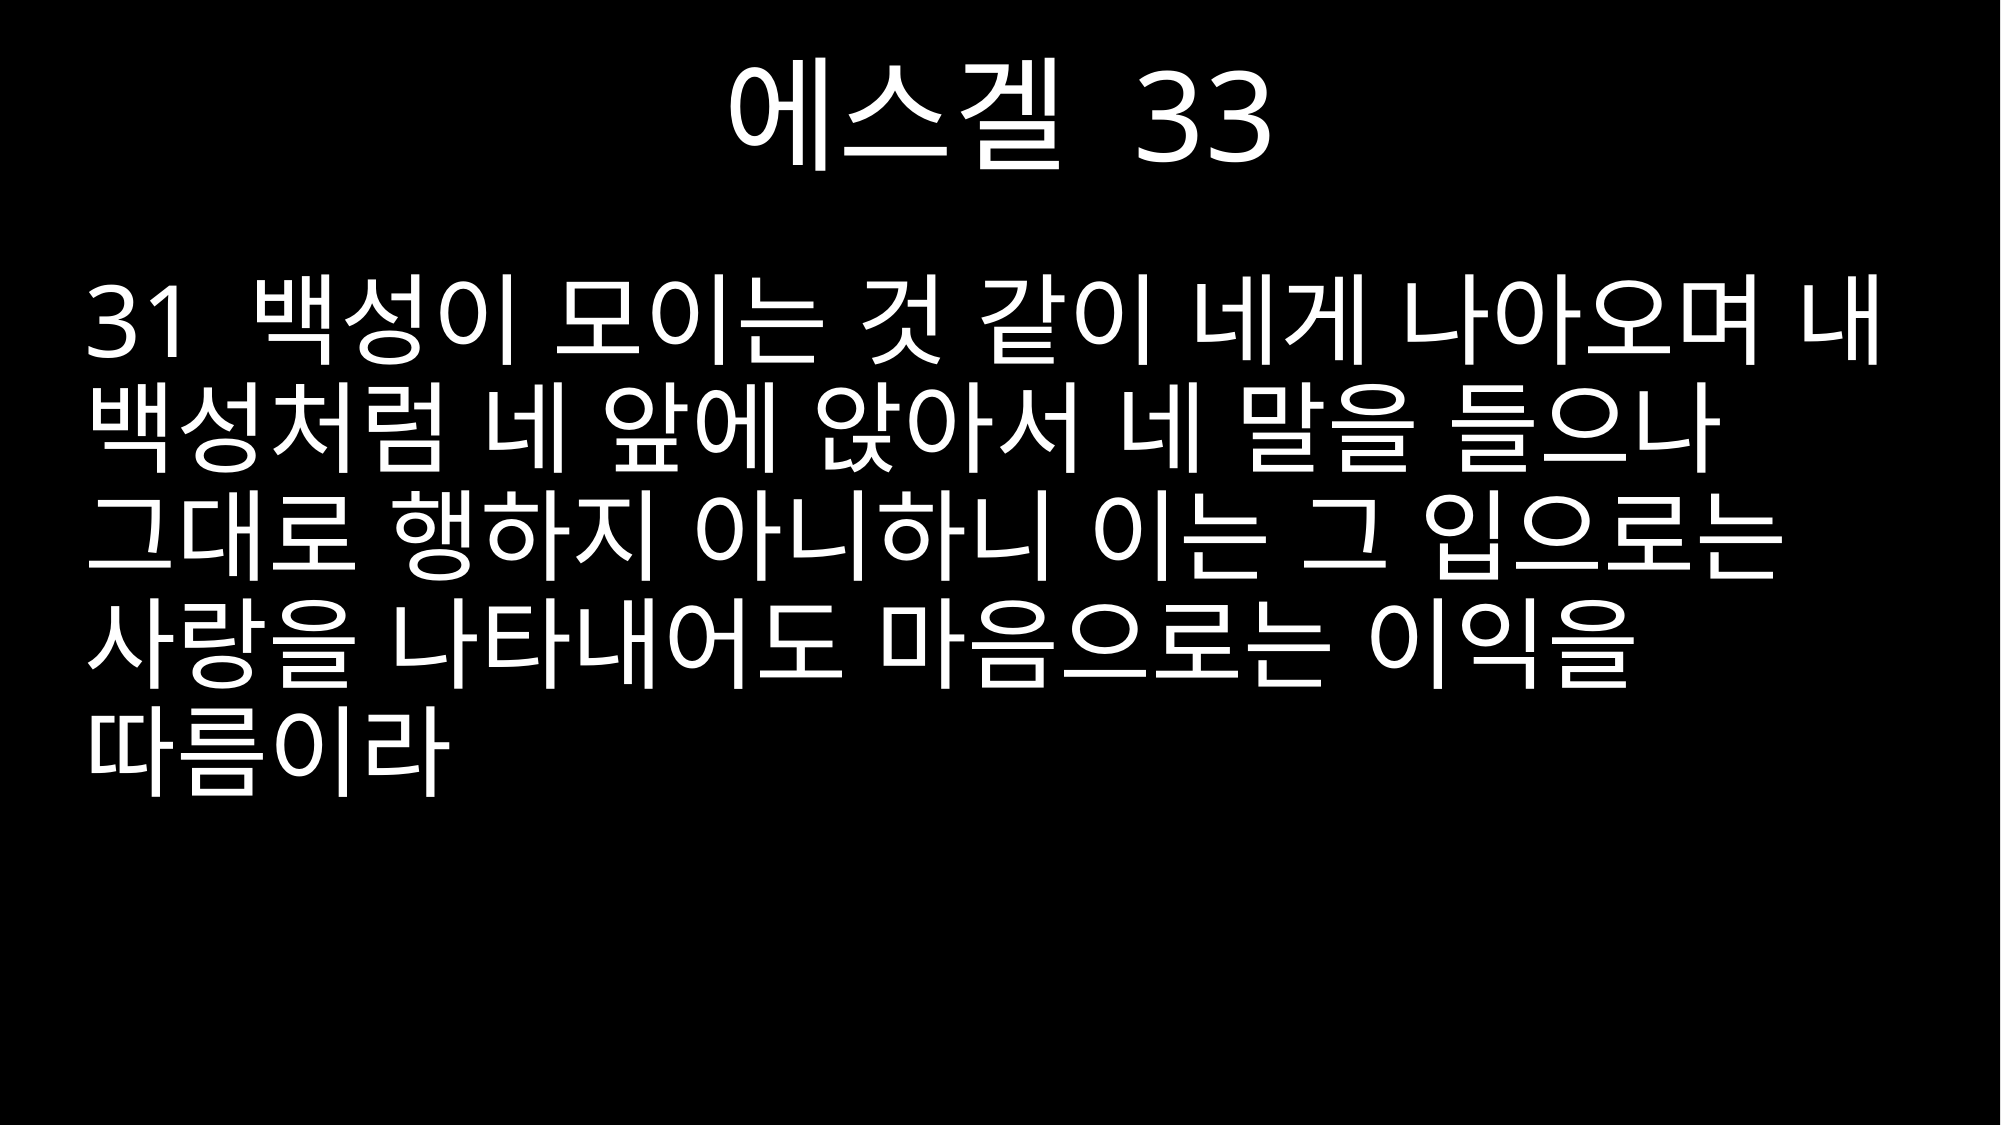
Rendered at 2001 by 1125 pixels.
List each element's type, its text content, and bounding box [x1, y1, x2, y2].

picture [0, 0, 2001, 1125]
list 31 백성이 모이는 것 같이 네게 나아오며 내 백성처럼 네 앞에 앉아서 네 말을 들으나 그대로 행하지 아니하니 이는 그 입으로는 사랑을 나타내어도 마음으로는 이익을 따름이라 [69, 263, 1953, 423]
footer 에스겔 33 [0, 32, 2000, 192]
